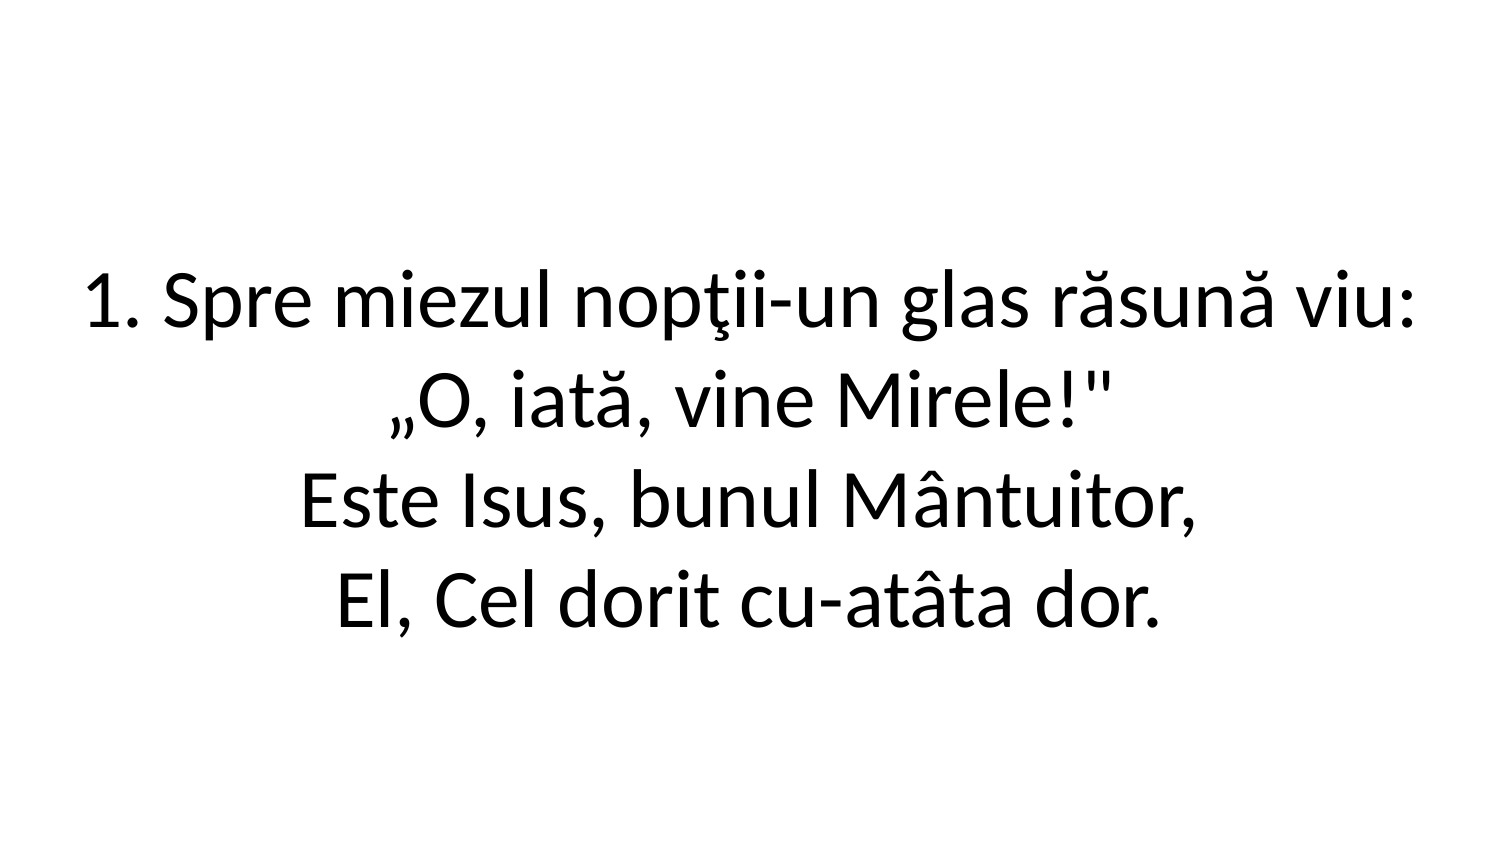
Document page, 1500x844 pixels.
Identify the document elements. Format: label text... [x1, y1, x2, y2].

text_box 1. Spre miezul nopţii-un glas răsună viu: „O, iată, vine Mirele!" Este Isus, bunul Mântuitor, El, Cel dorit cu-atâta dor. [65, 192, 1435, 652]
